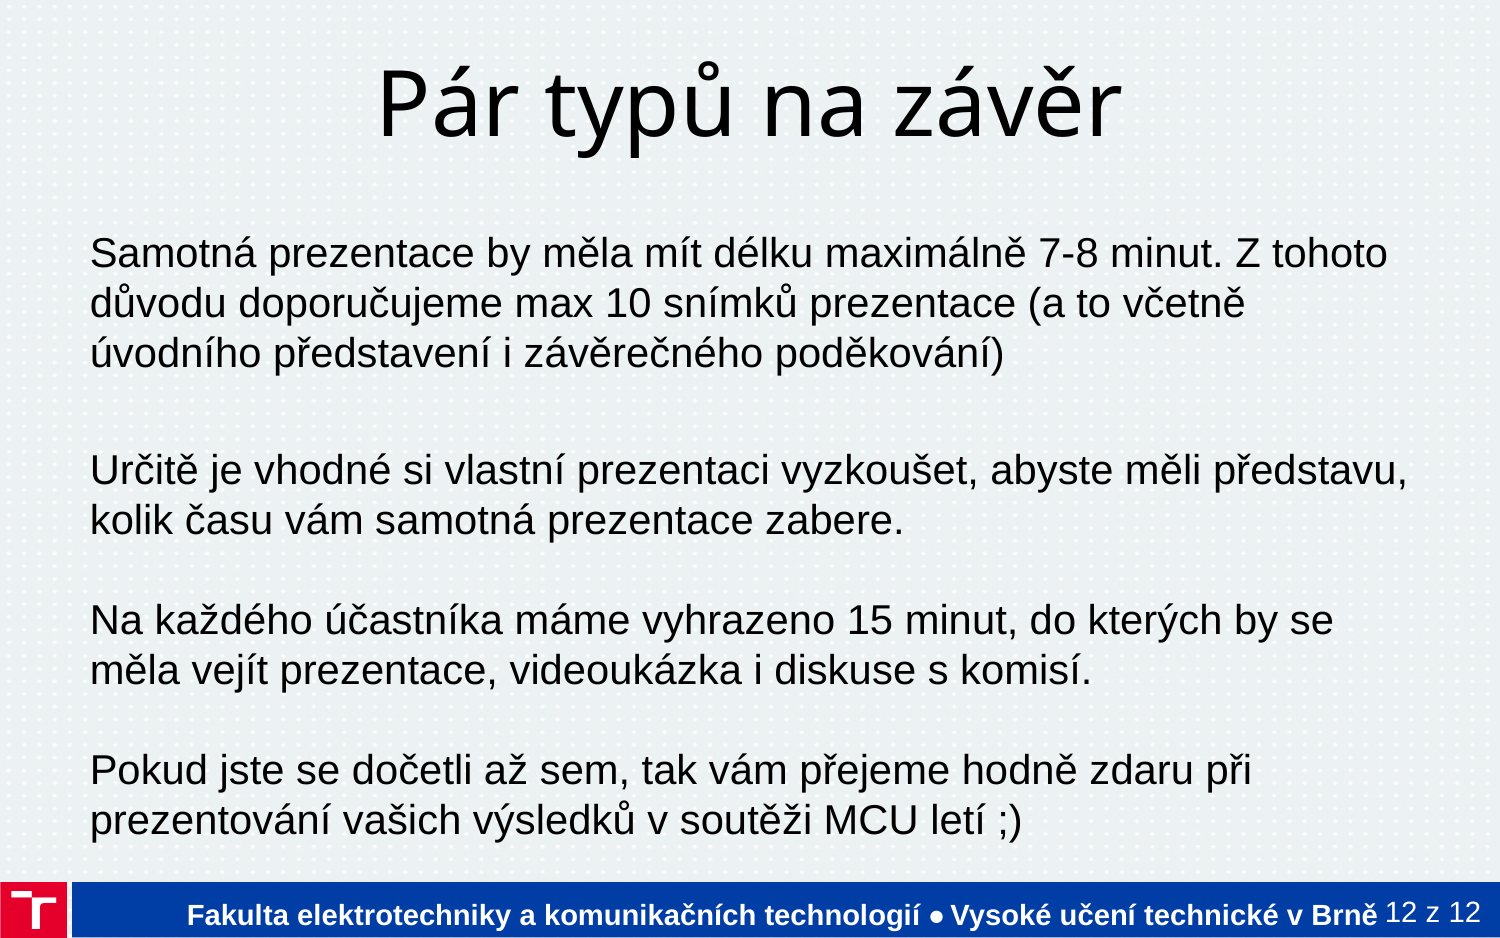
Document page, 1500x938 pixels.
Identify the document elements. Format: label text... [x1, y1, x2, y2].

title Pár typů na závěr [75, 37, 1425, 194]
list Samotná prezentace by měla mít délku maximálně 7-8 minut. Z tohoto důvodu doporučujeme max 10 snímků prezentace (a to včetně úvodního představení i závěrečného poděkování) Určitě je vhodné si vlastní prezentaci vyzkoušet, abyste měli představu, kolik času vám samotná prezentace zabere. Na každého účastníka máme vyhrazeno 15 minut, do kterých by se měla vejít prezentace, videoukázka i diskuse s komisí. Pokud jste se dočetli až sem, tak vám přejeme hodně zdaru při prezentování vašich výsledků v soutěži MCU letí ;) [75, 218, 1425, 838]
picture [0, 0, 1500, 938]
